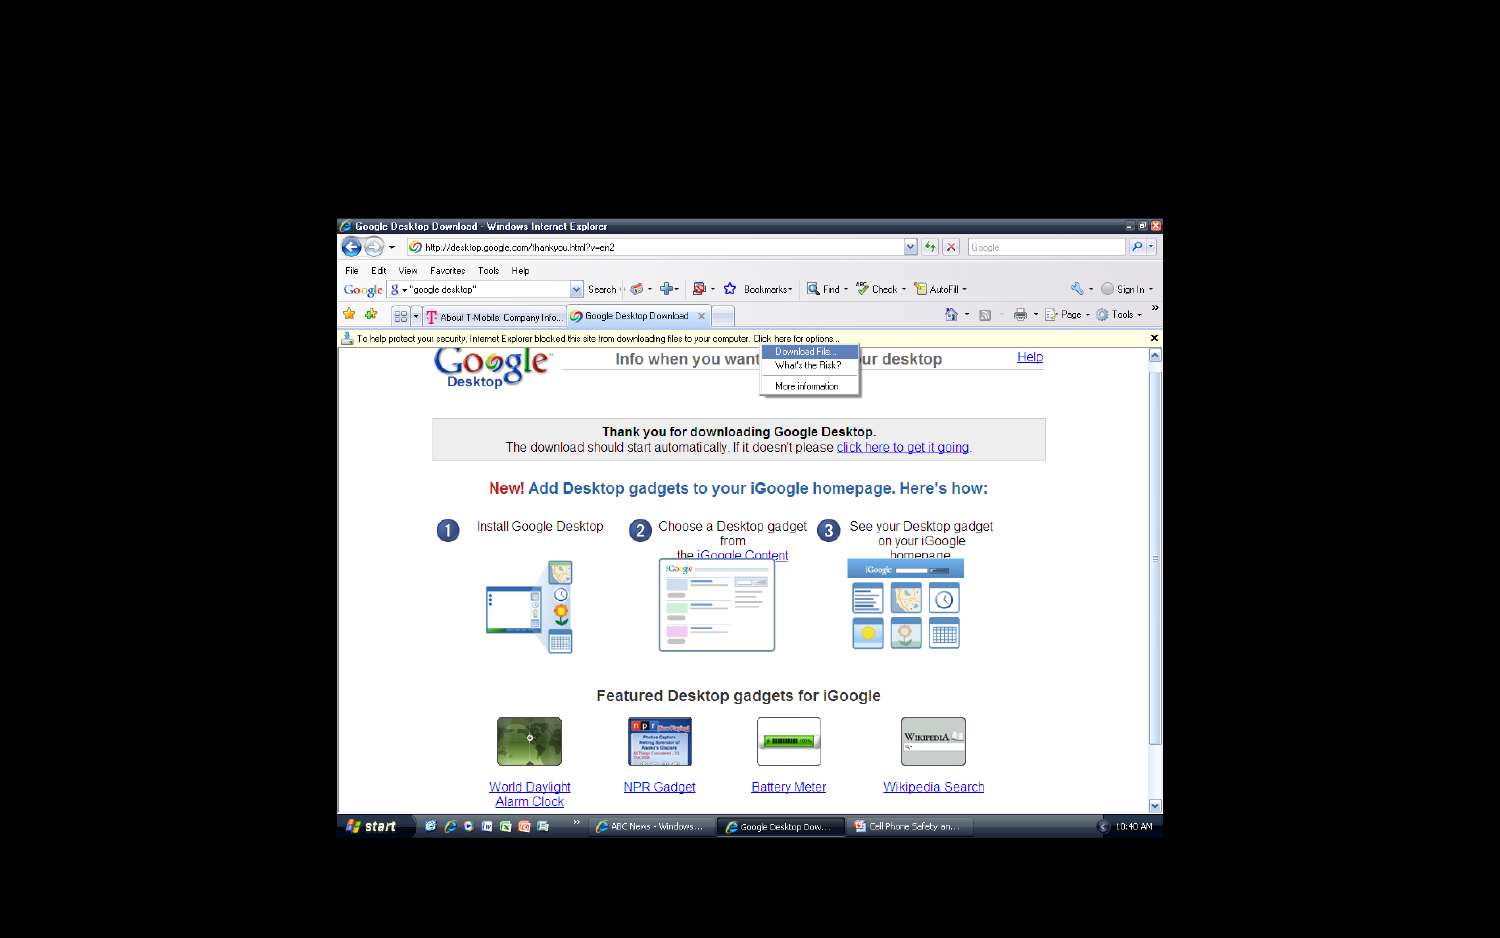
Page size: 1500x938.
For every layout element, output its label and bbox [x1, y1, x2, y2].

list [337, 218, 1163, 838]
